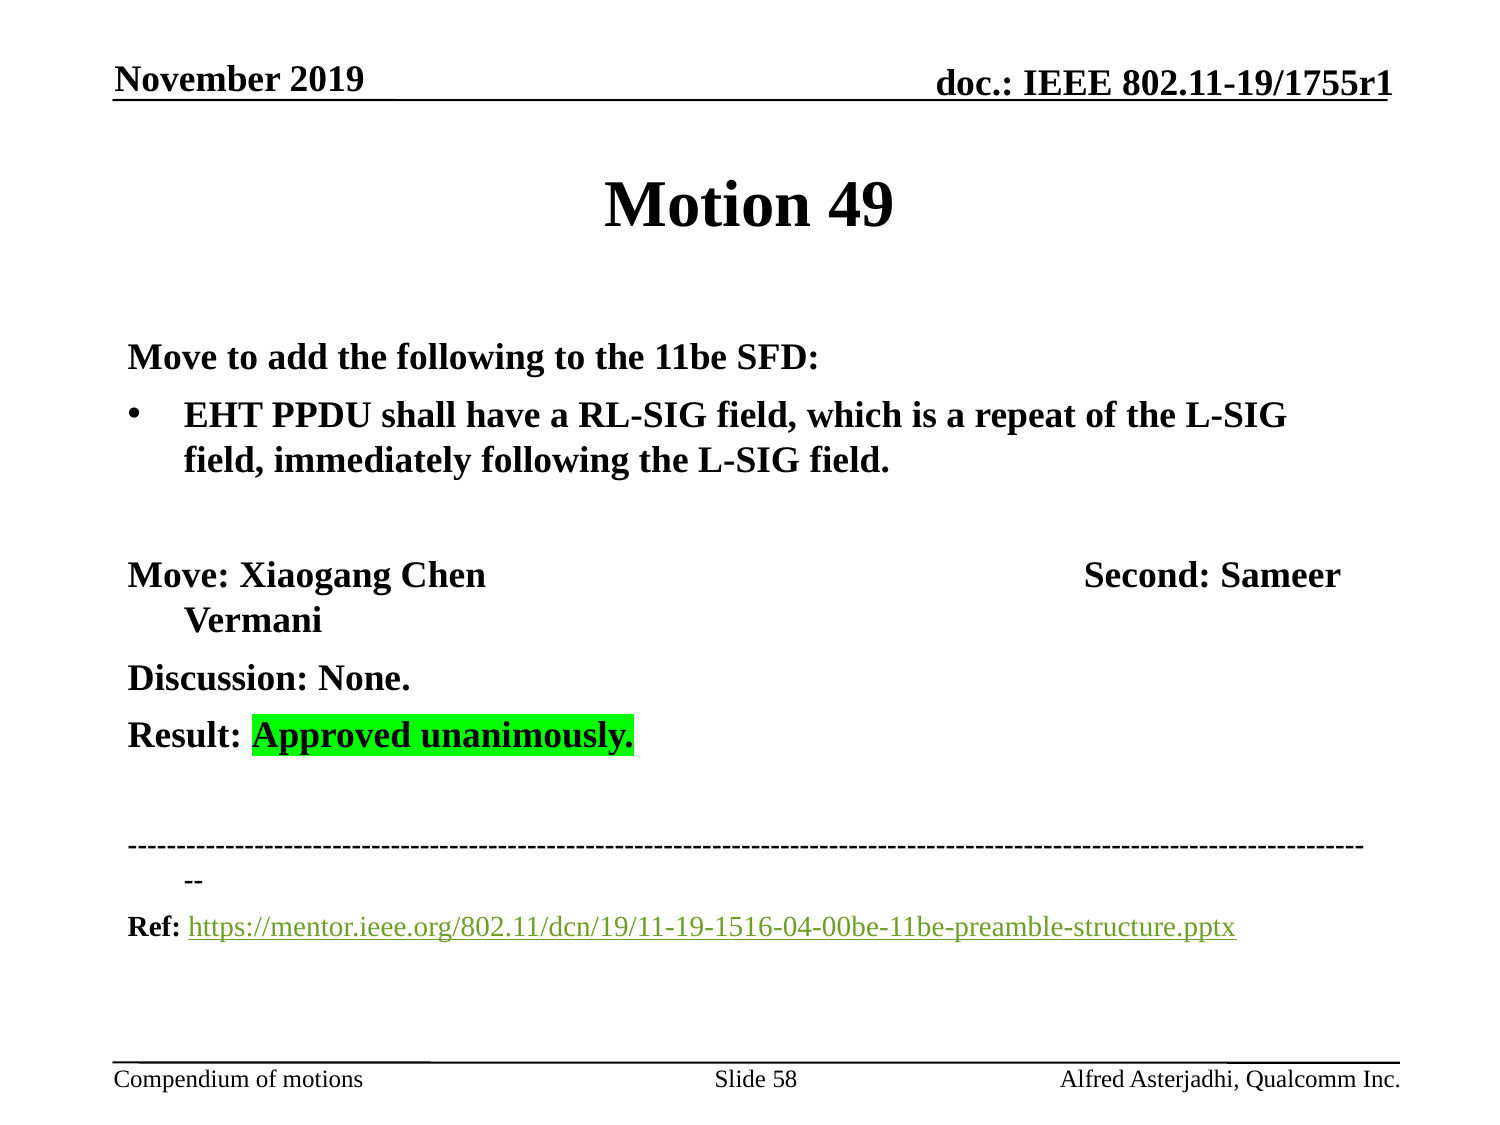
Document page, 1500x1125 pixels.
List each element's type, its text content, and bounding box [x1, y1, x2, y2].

title Motion 49 [112, 112, 1388, 288]
slide_number Slide 58 [712, 1061, 800, 1123]
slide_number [114, 54, 423, 100]
footer Alfred Asterjadhi, Qualcomm Inc. [878, 1061, 1402, 1093]
list Move to add the following to the 11be SFD: EHT PPDU shall have a RL-SIG field, which is a repeat of the L-SIG field, immediately following the L-SIG field. Move: Xiaogang Chen Second: Sameer Vermani Discussion: None. Result: Approved unanimously. --------------------------------------------------------------------------------------------------------------------------------- Ref: https://mentor.ieee.org/802.11/dcn/19/11-19-1516-04-00be-11be-preamble-structure.pptx [112, 324, 1388, 1063]
